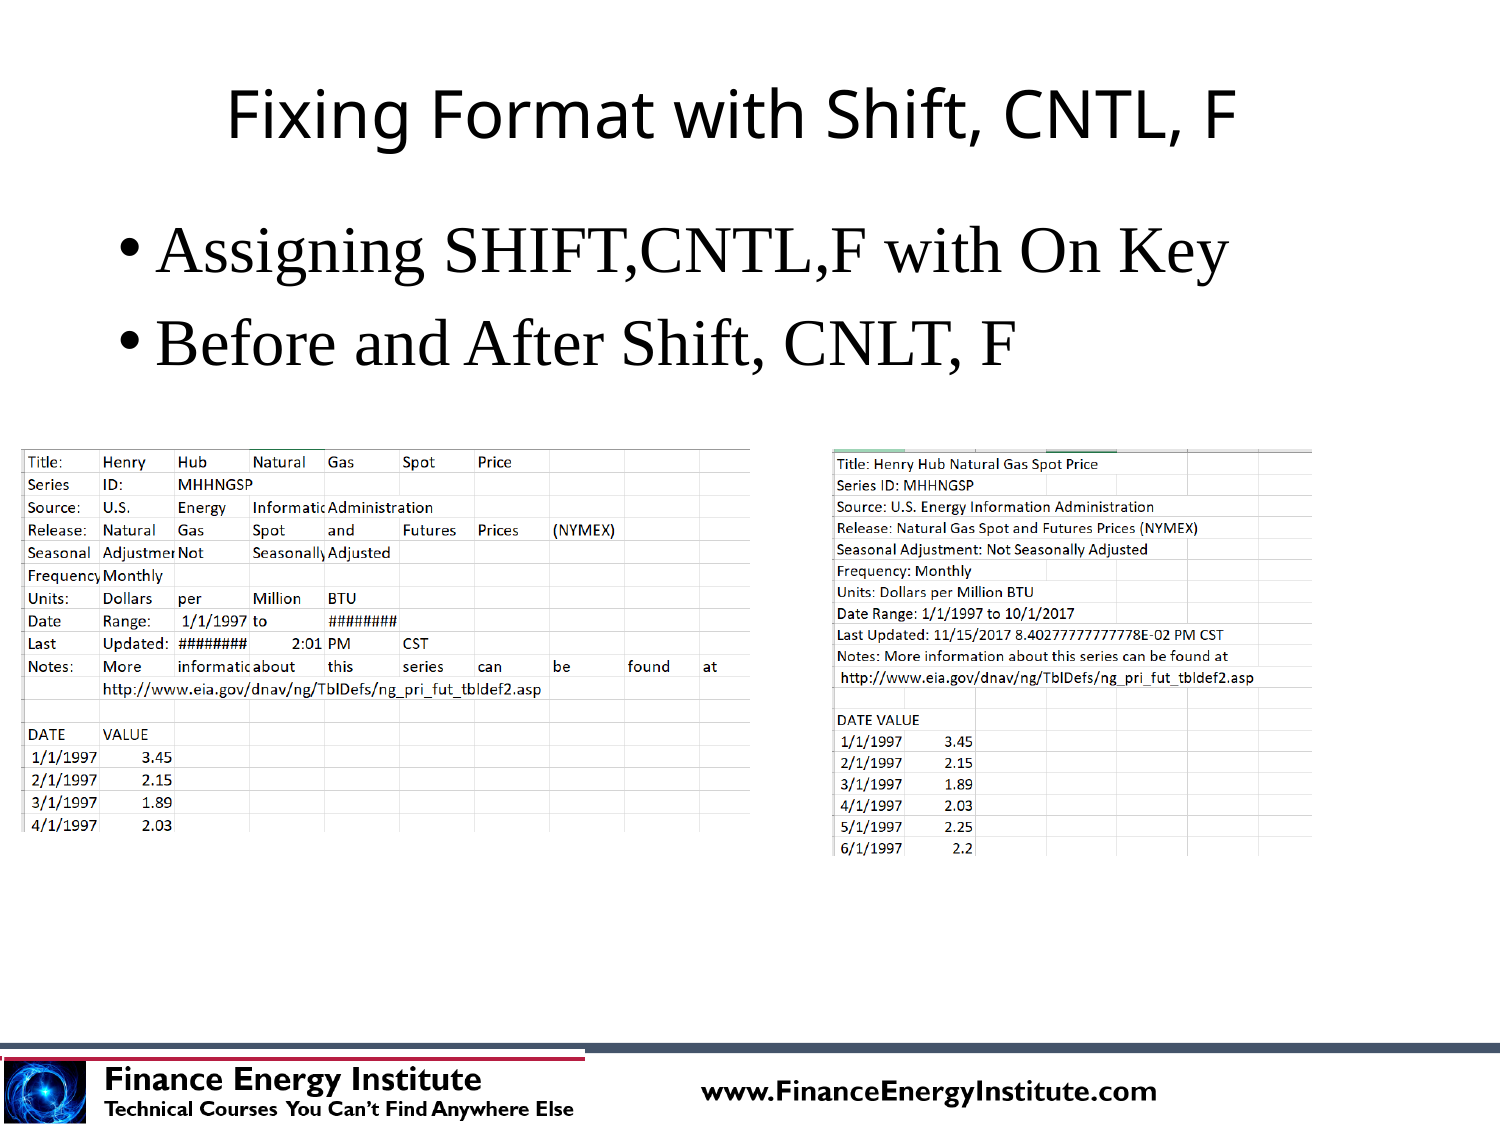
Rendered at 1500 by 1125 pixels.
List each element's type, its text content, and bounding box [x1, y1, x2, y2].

title Fixing Format with Shift, CNTL, F [103, 59, 1361, 174]
list Assigning SHIFT,CNTL,F with On Key Before and After Shift, CNLT, F [103, 207, 1400, 1014]
picture [696, 1074, 1166, 1112]
picture [0, 1049, 585, 1125]
picture [21, 449, 750, 832]
picture [831, 449, 1312, 856]
